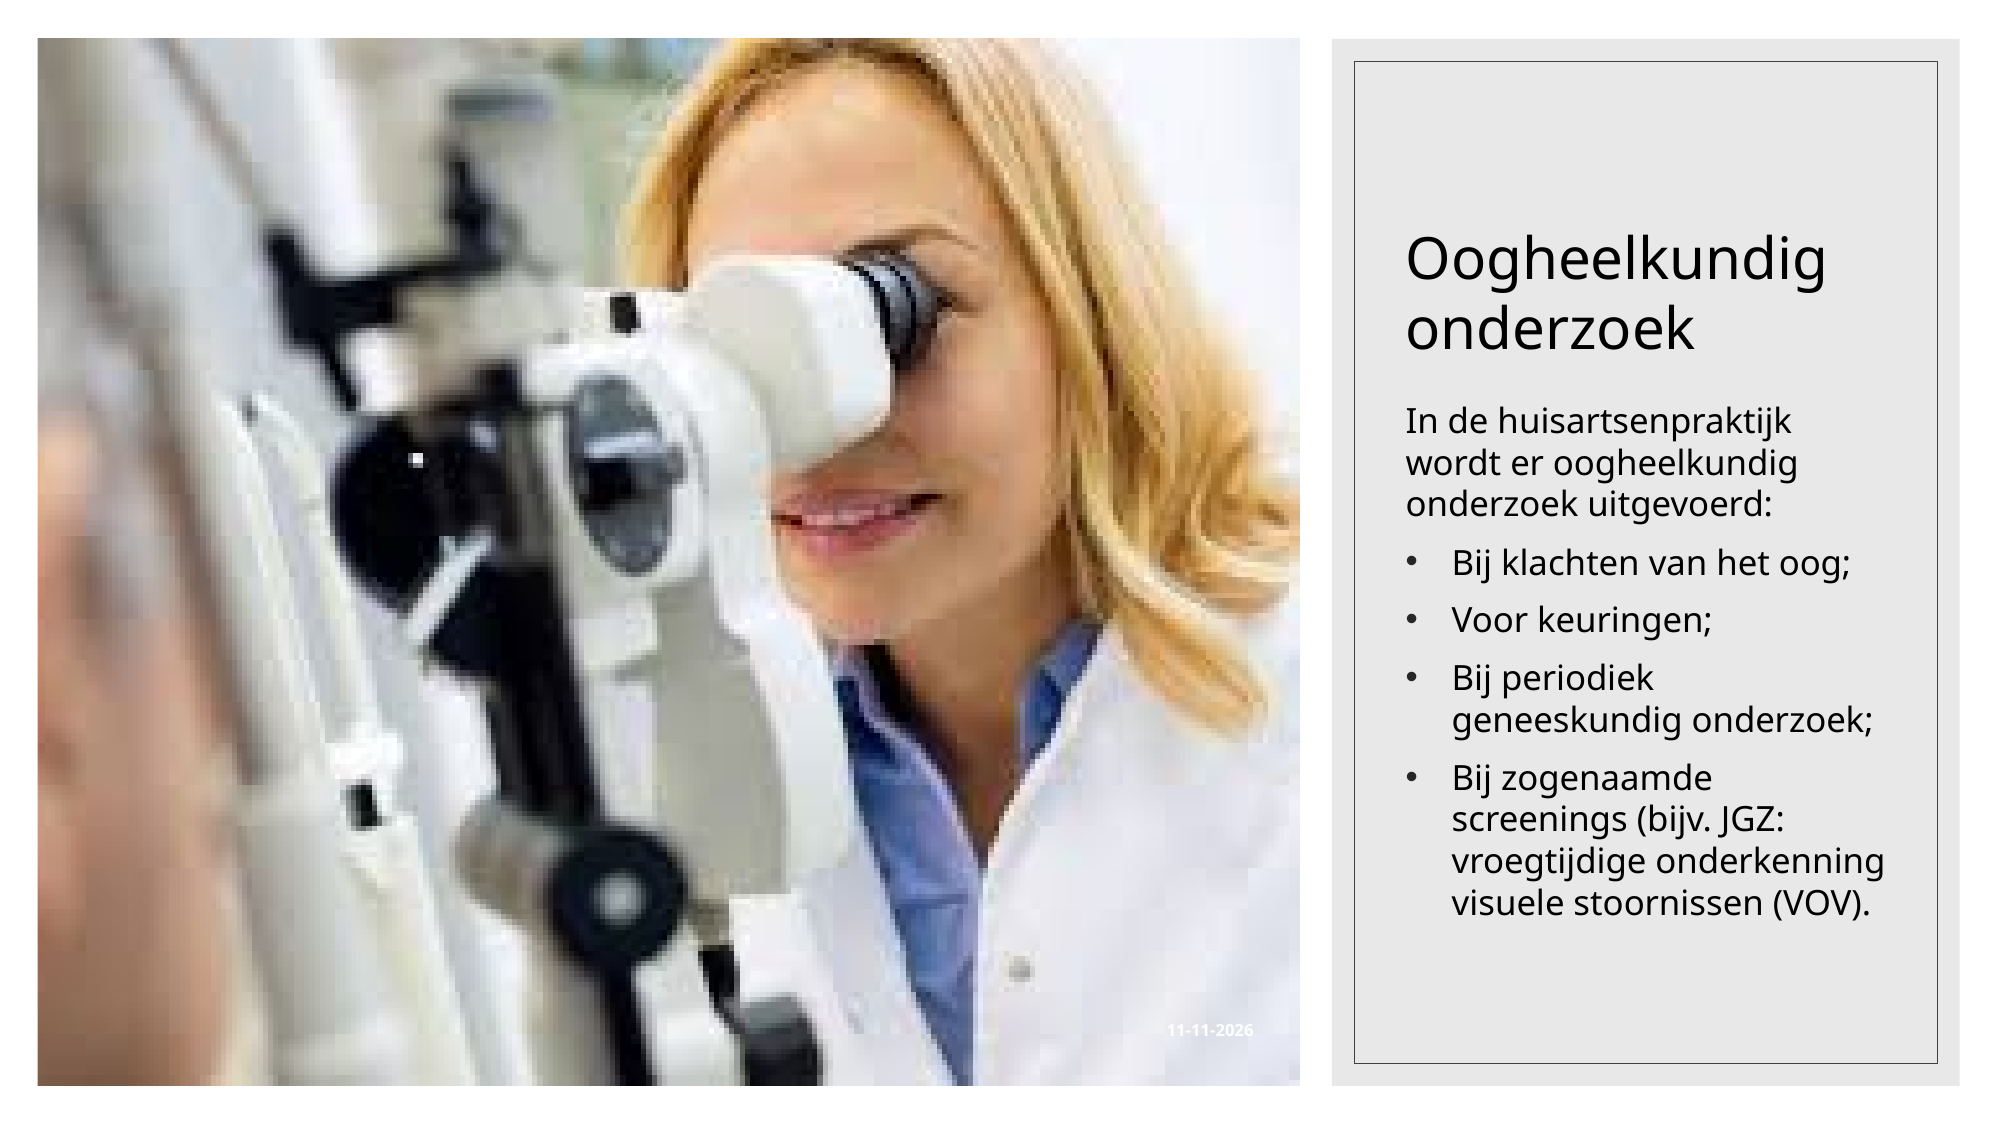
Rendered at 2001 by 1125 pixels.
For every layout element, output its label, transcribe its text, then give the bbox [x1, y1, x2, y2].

title Oogheelkundig onderzoek [1390, 98, 1907, 369]
list In de huisartsenpraktijk wordt er oogheelkundig onderzoek uitgevoerd: Bij klachten van het oog; Voor keuringen; Bij periodiek geneeskundig onderzoek; Bij zogenaamde screenings (bijv. JGZ: vroegtijdige onderkenning visuele stoornissen (VOV). [1390, 391, 1907, 968]
picture [37, 38, 1300, 1086]
